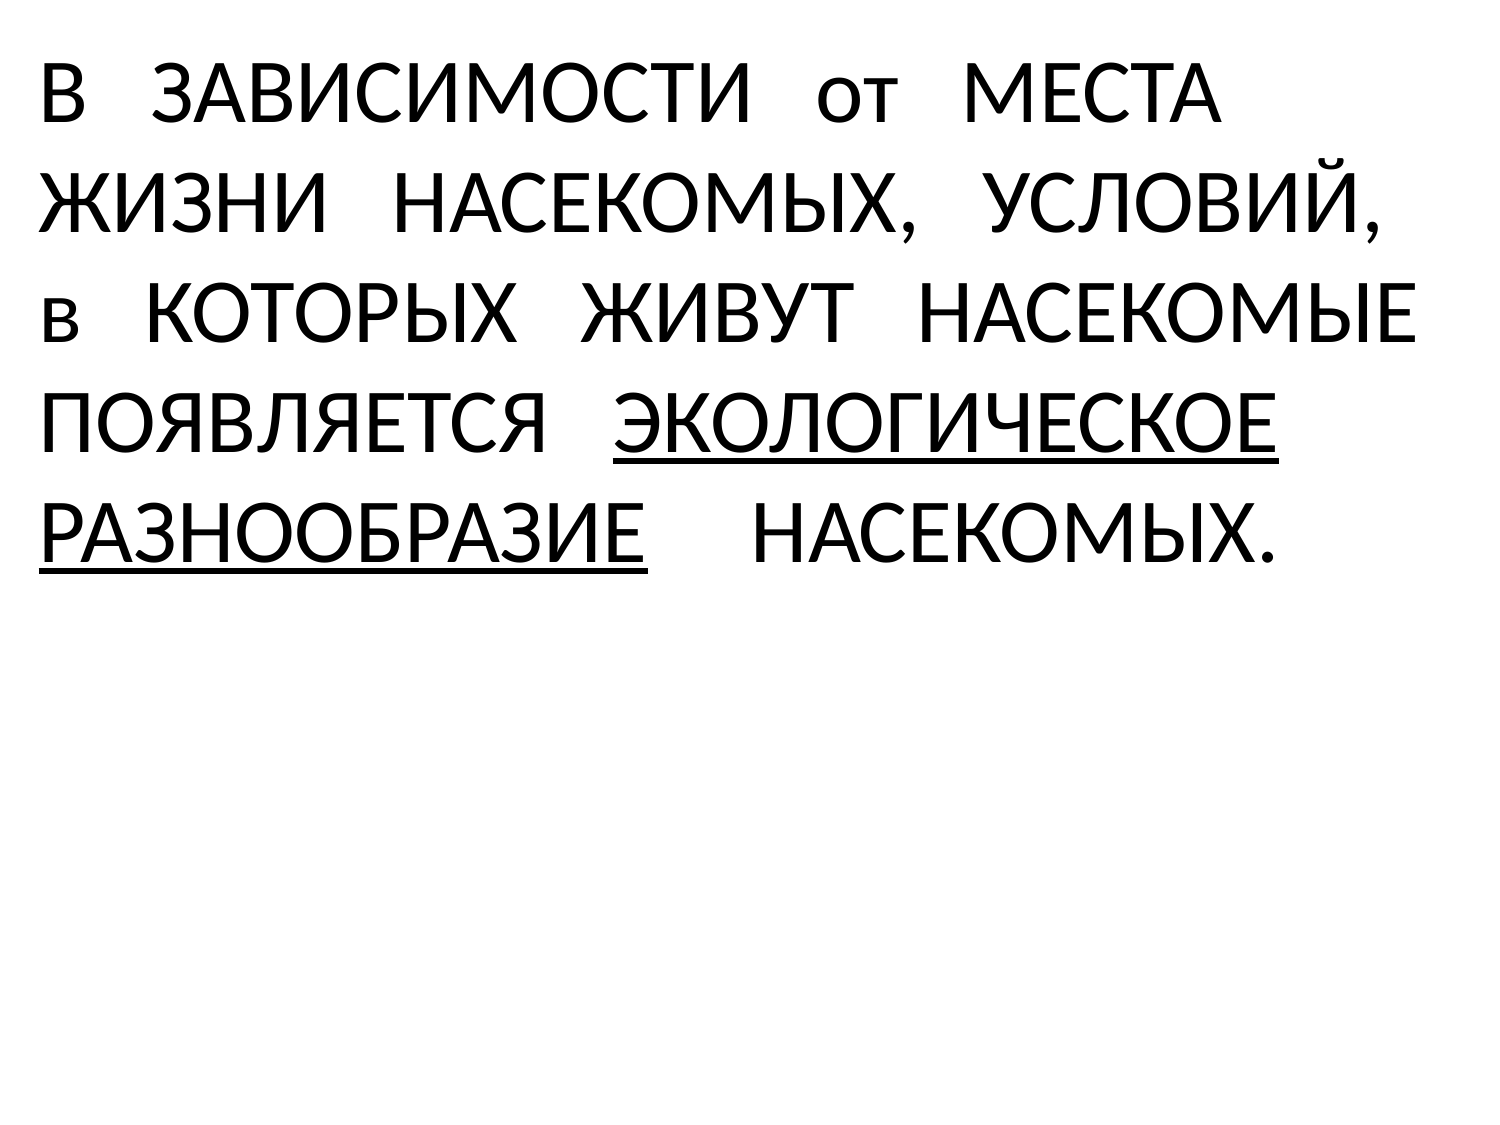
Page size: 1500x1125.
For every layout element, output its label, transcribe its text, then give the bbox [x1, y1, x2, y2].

title В ЗАВИСИМОСТИ от МЕСТА ЖИЗНИ НАСЕКОМЫХ, УСЛОВИЙ, в КОТОРЫХ ЖИВУТ НАСЕКОМЫЕ ПОЯВЛЯЕТСЯ ЭКОЛОГИЧЕСКОЕ РАЗНООБРАЗИЕ НАСЕКОМЫХ. [23, 23, 1477, 1102]
